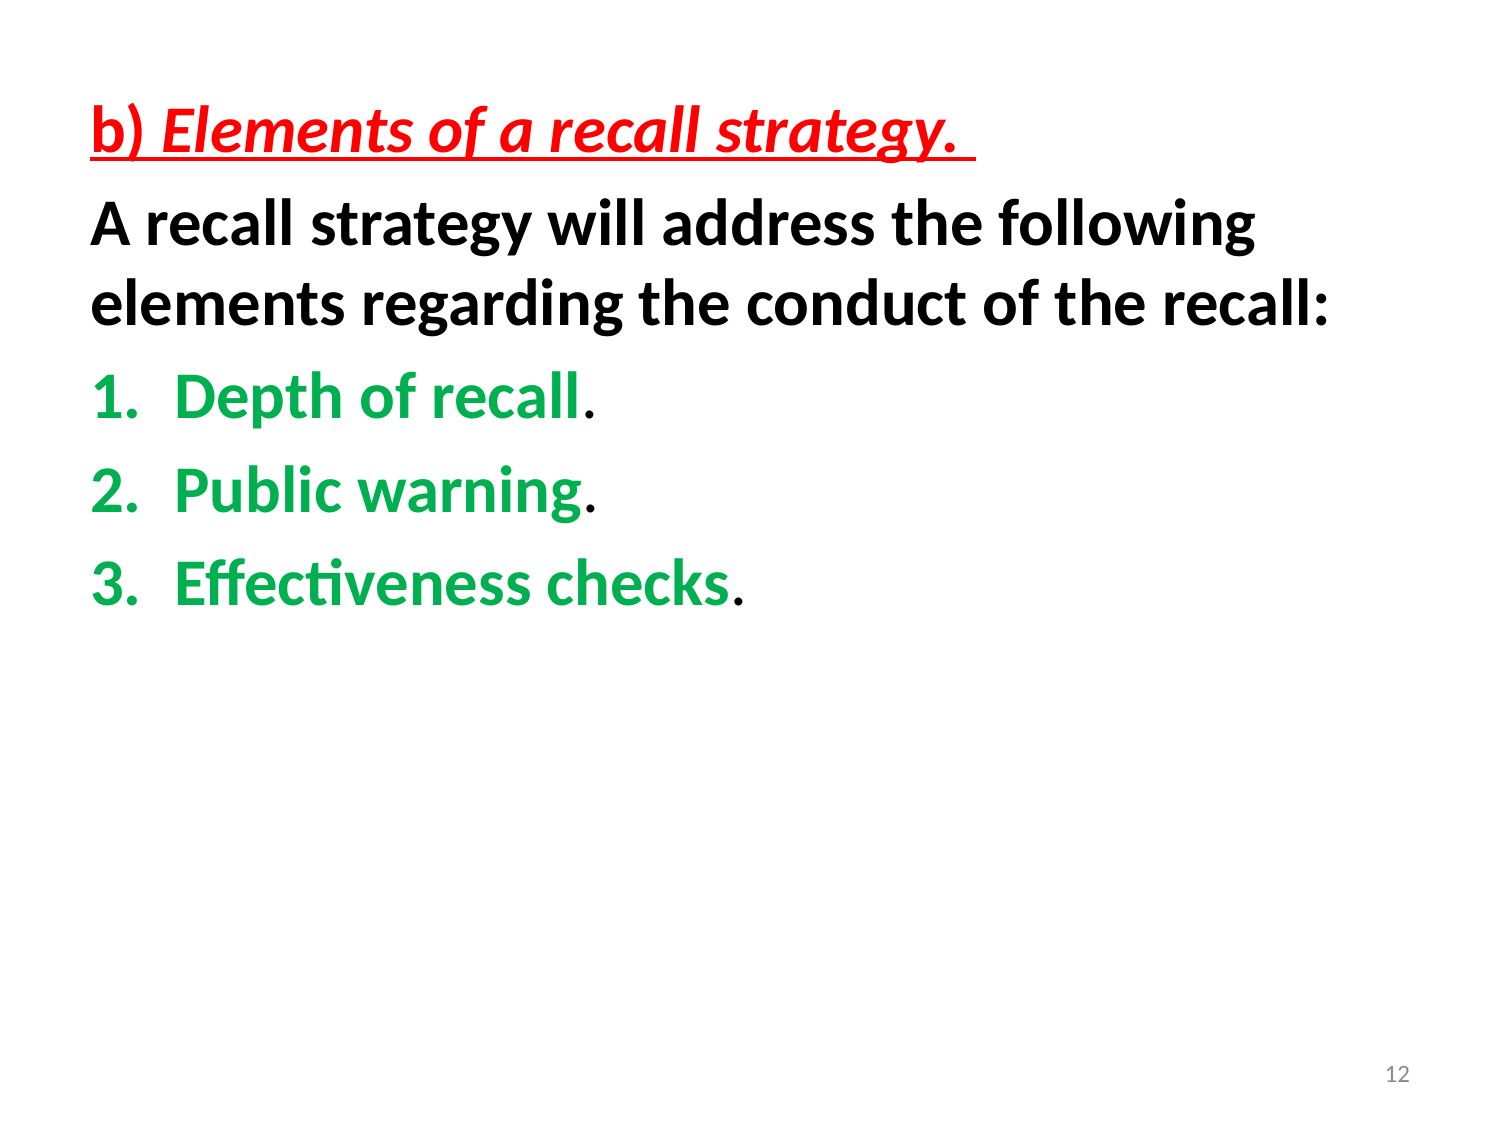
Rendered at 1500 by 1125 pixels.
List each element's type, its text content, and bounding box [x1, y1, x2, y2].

slide_number 12 [1074, 1042, 1425, 1103]
list b) Elements of a recall strategy. A recall strategy will address the following elements regarding the conduct of the recall: Depth of recall. Public warning. Effectiveness checks. [75, 78, 1425, 1005]
